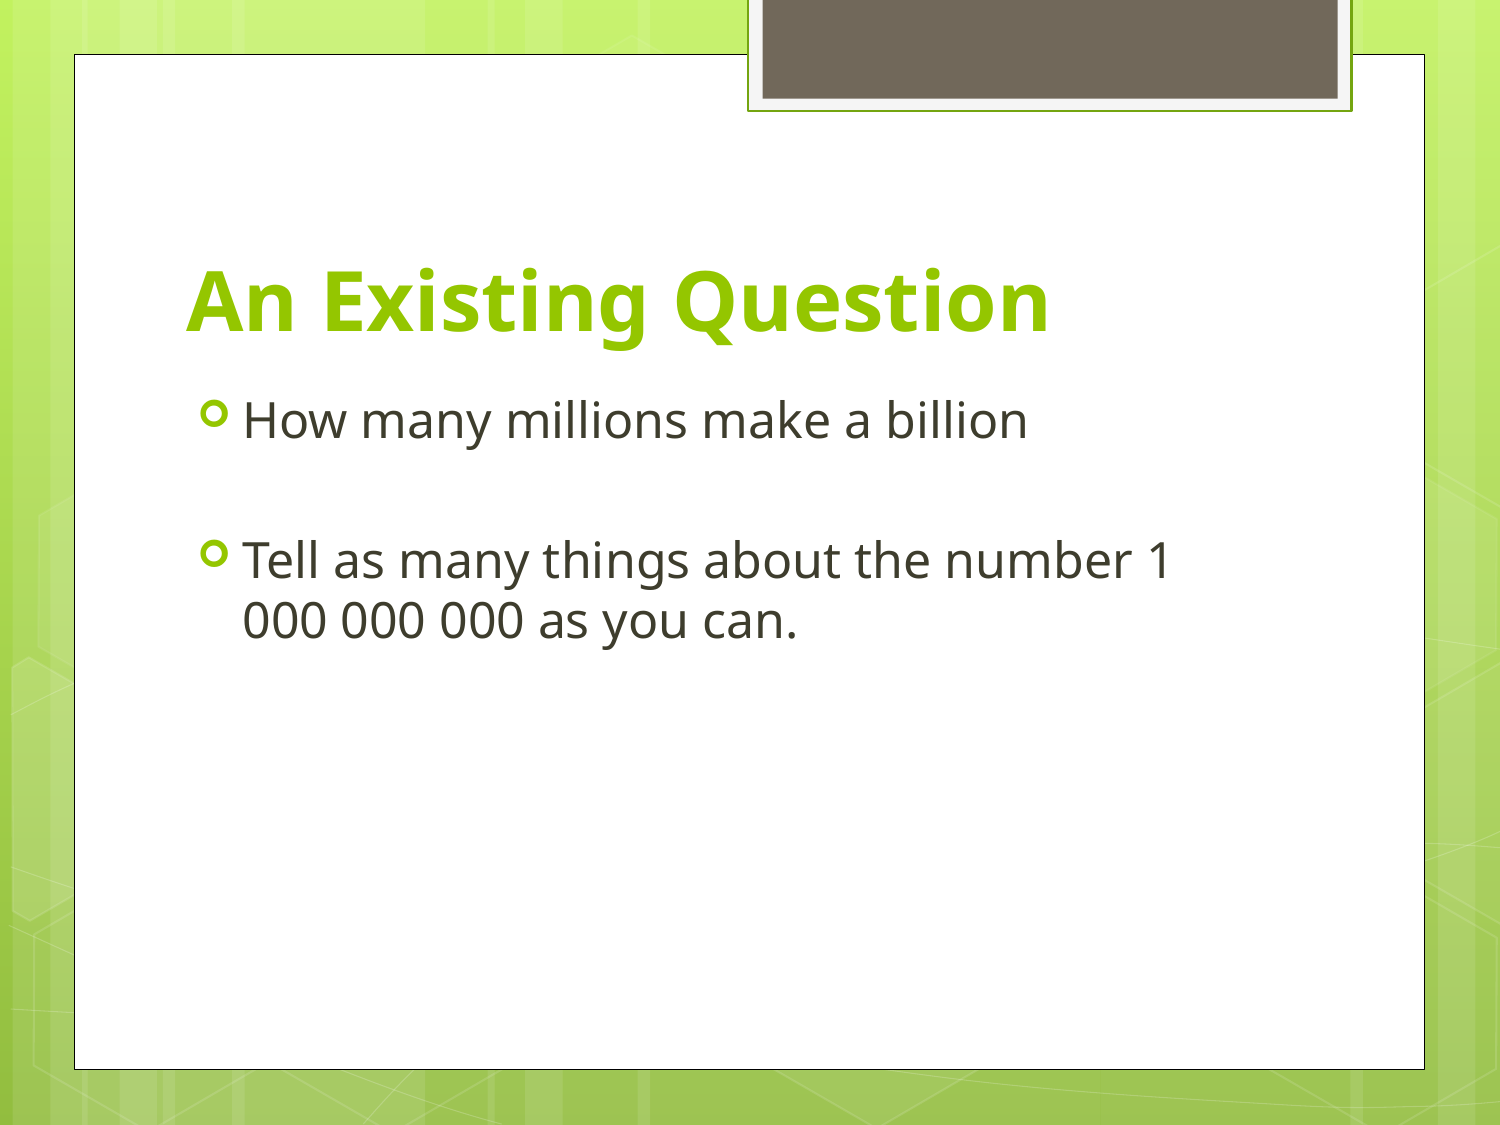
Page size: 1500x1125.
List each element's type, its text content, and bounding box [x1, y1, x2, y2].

list How many millions make a billion Tell as many things about the number 1 000 000 000 as you can. [171, 381, 1283, 957]
title An Existing Question [171, 168, 1324, 357]
